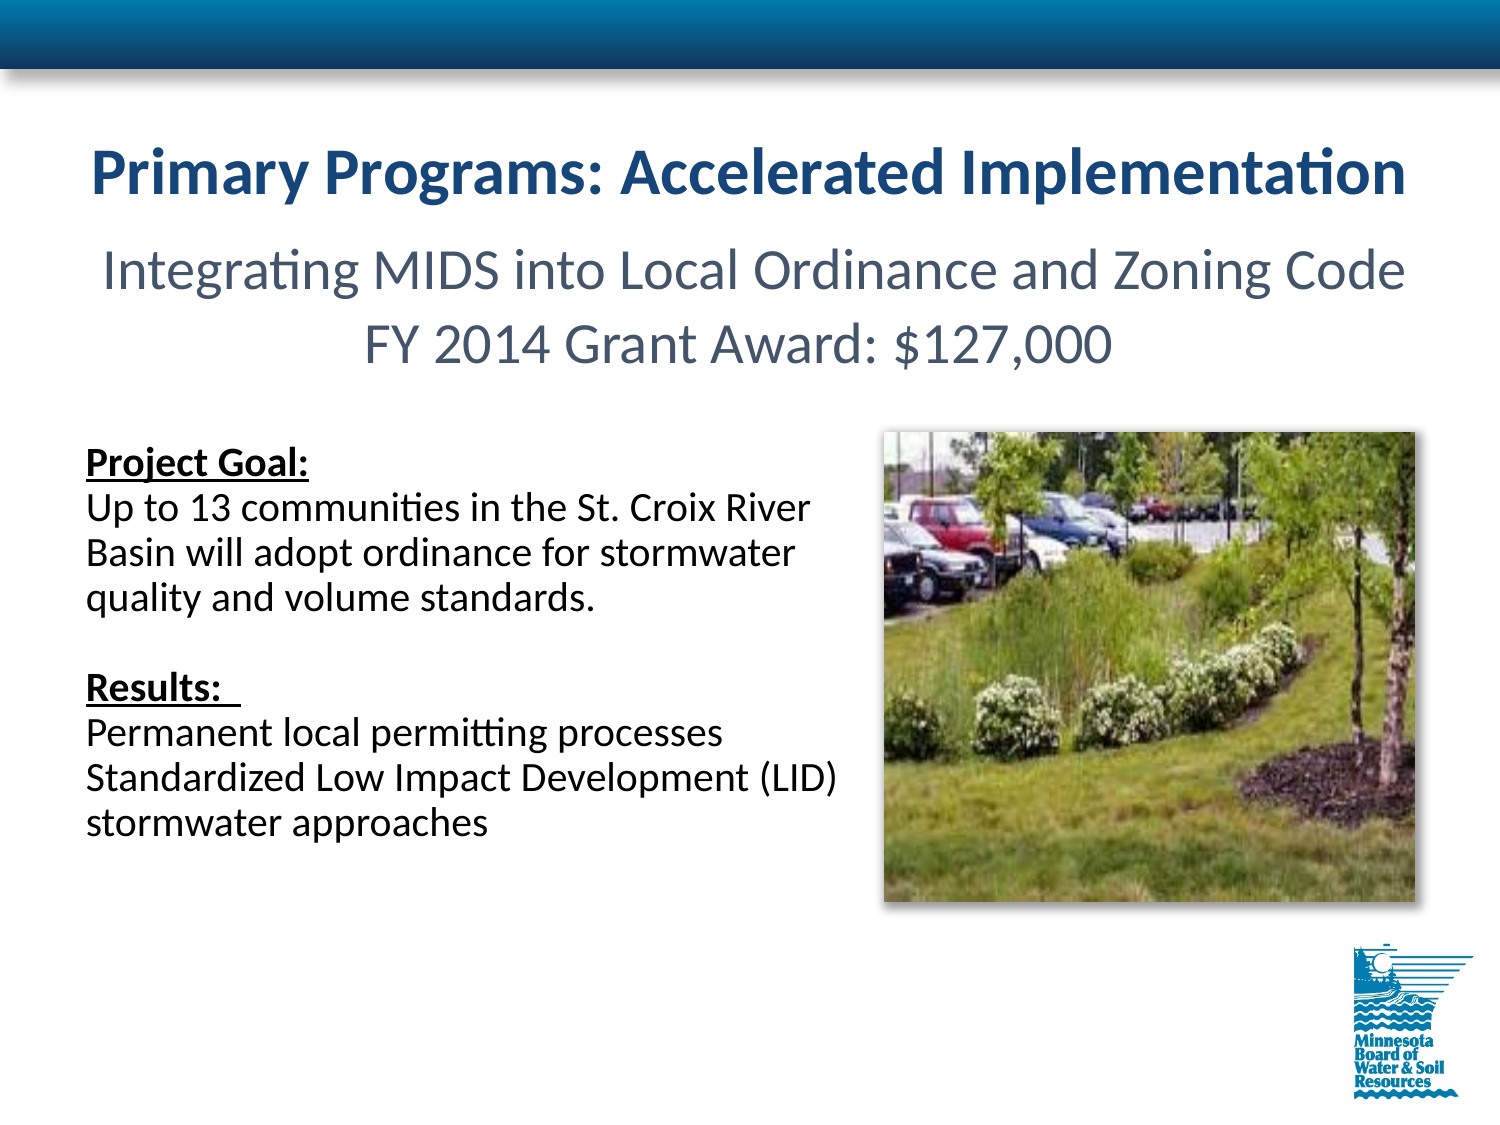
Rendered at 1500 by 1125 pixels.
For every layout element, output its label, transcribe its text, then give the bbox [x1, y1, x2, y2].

picture [884, 432, 1415, 902]
text_box FY 2014 Grant Award: $127,000 [168, 298, 1310, 383]
text_box Integrating MIDS into Local Ordinance and Zoning Code [31, 212, 1479, 321]
picture [1328, 918, 1500, 1125]
text_box Primary Programs: Accelerated Implementation [31, 88, 1447, 212]
text_box [0, 0, 1500, 69]
text_box Project Goal: Up to 13 communities in the St. Croix River Basin will adopt ordinance for stormwater quality and volume standards. Results: Permanent local permitting processes Standardized Low Impact Development (LID) stormwater approaches [70, 432, 902, 1094]
